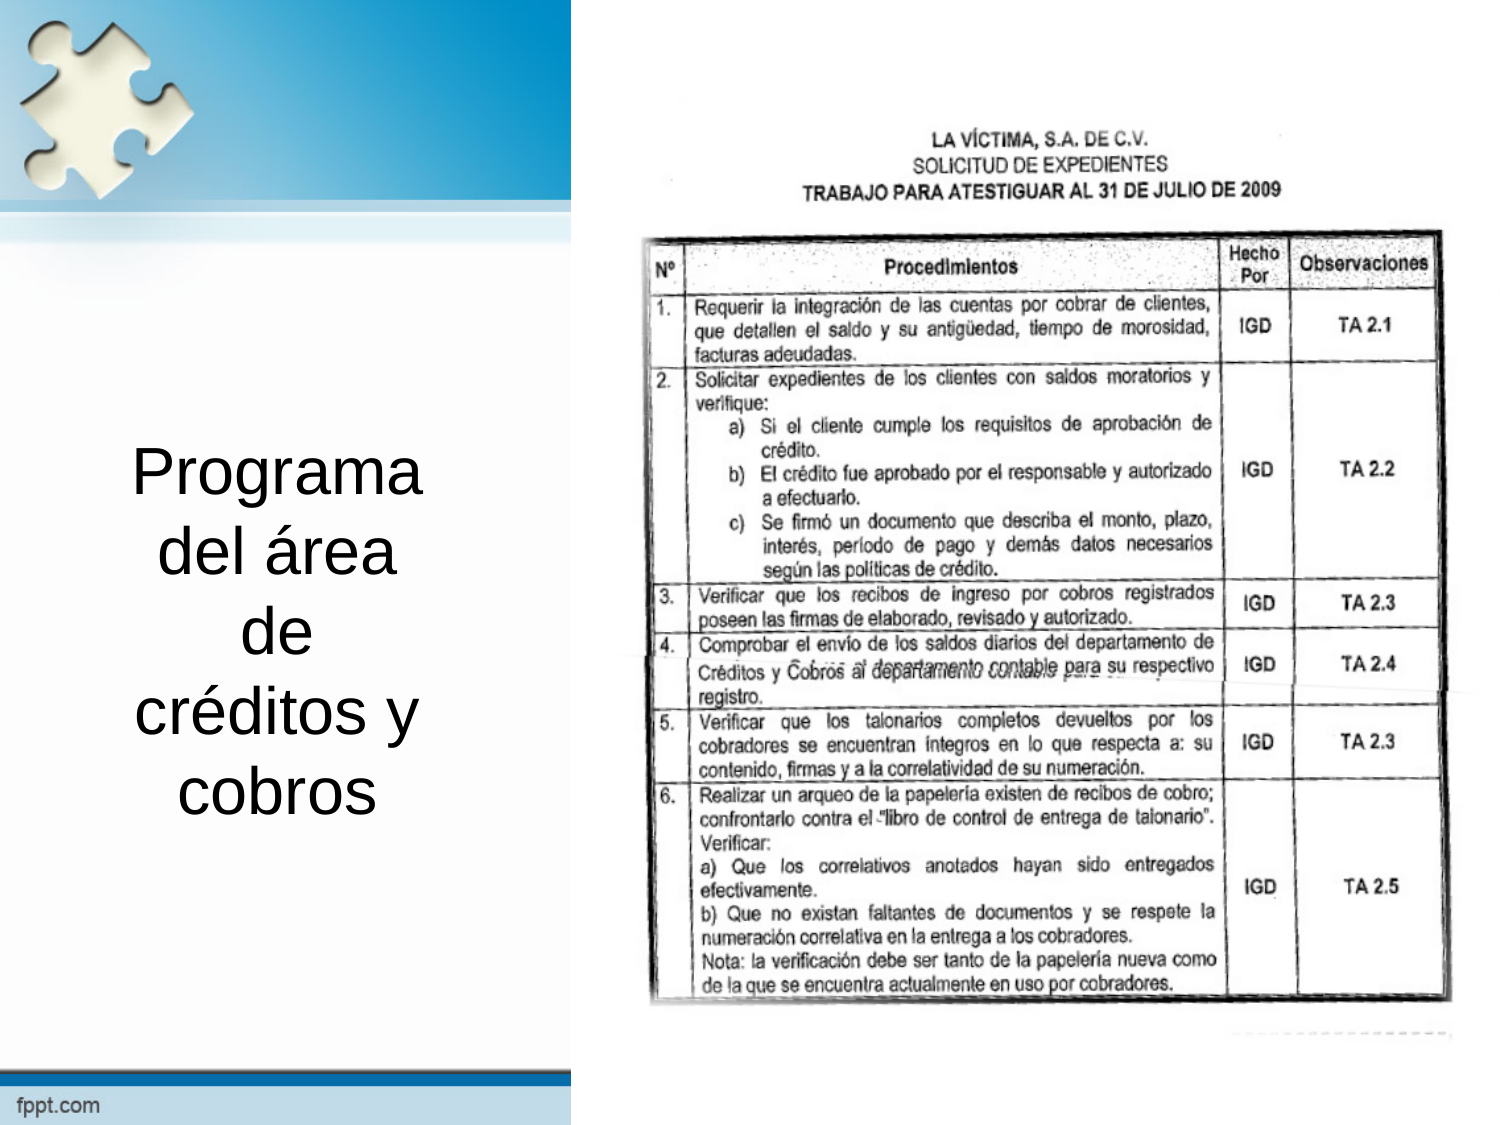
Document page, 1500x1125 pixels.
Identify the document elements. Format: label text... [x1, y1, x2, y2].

picture [0, 0, 571, 1125]
text_box Programa del área de créditos y cobros [100, 420, 455, 836]
picture [619, 112, 1488, 1031]
text_box [571, 0, 1500, 1125]
